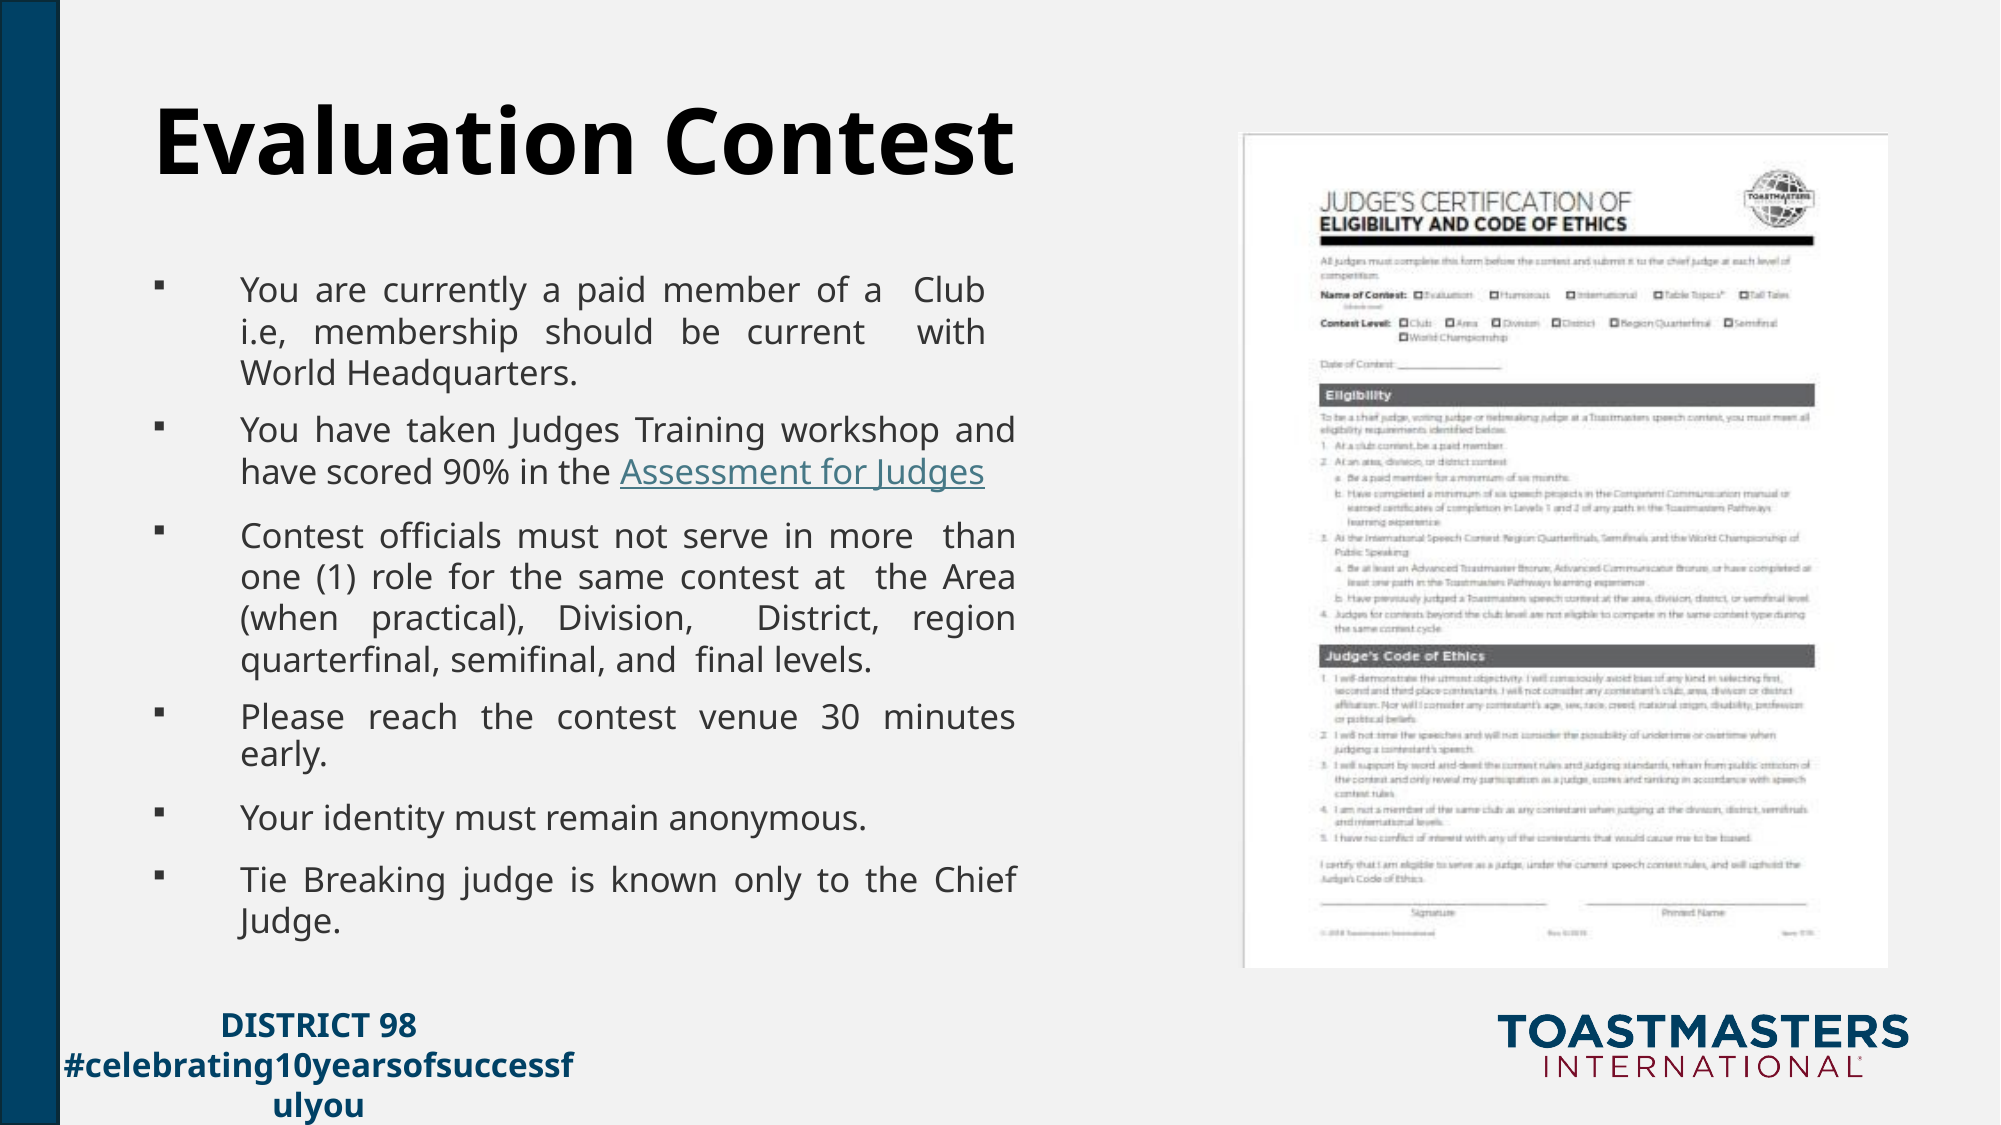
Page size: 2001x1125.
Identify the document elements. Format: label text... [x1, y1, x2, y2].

text_box DISTRICT 98 #celebrating10yearsofsuccessfulyou [40, 996, 598, 1125]
title Evaluation Contest [137, 59, 1944, 229]
picture [1237, 131, 2000, 1125]
list You are currently a paid member of a Club i.e, membership should be current with World Headquarters. You have taken Judges Training workshop and have scored 90% in the Assessment for Judges Contest officials must not serve in more than one (1) role for the same contest at the Area (when practical), Division, District, region quarterfinal, semifinal, and final levels. Please reach the contest venue 30 minutes early. Your identity must remain anonymous. Tie Breaking judge is known only to the Chief Judge. [137, 260, 1033, 950]
text_box [0, 0, 60, 1125]
